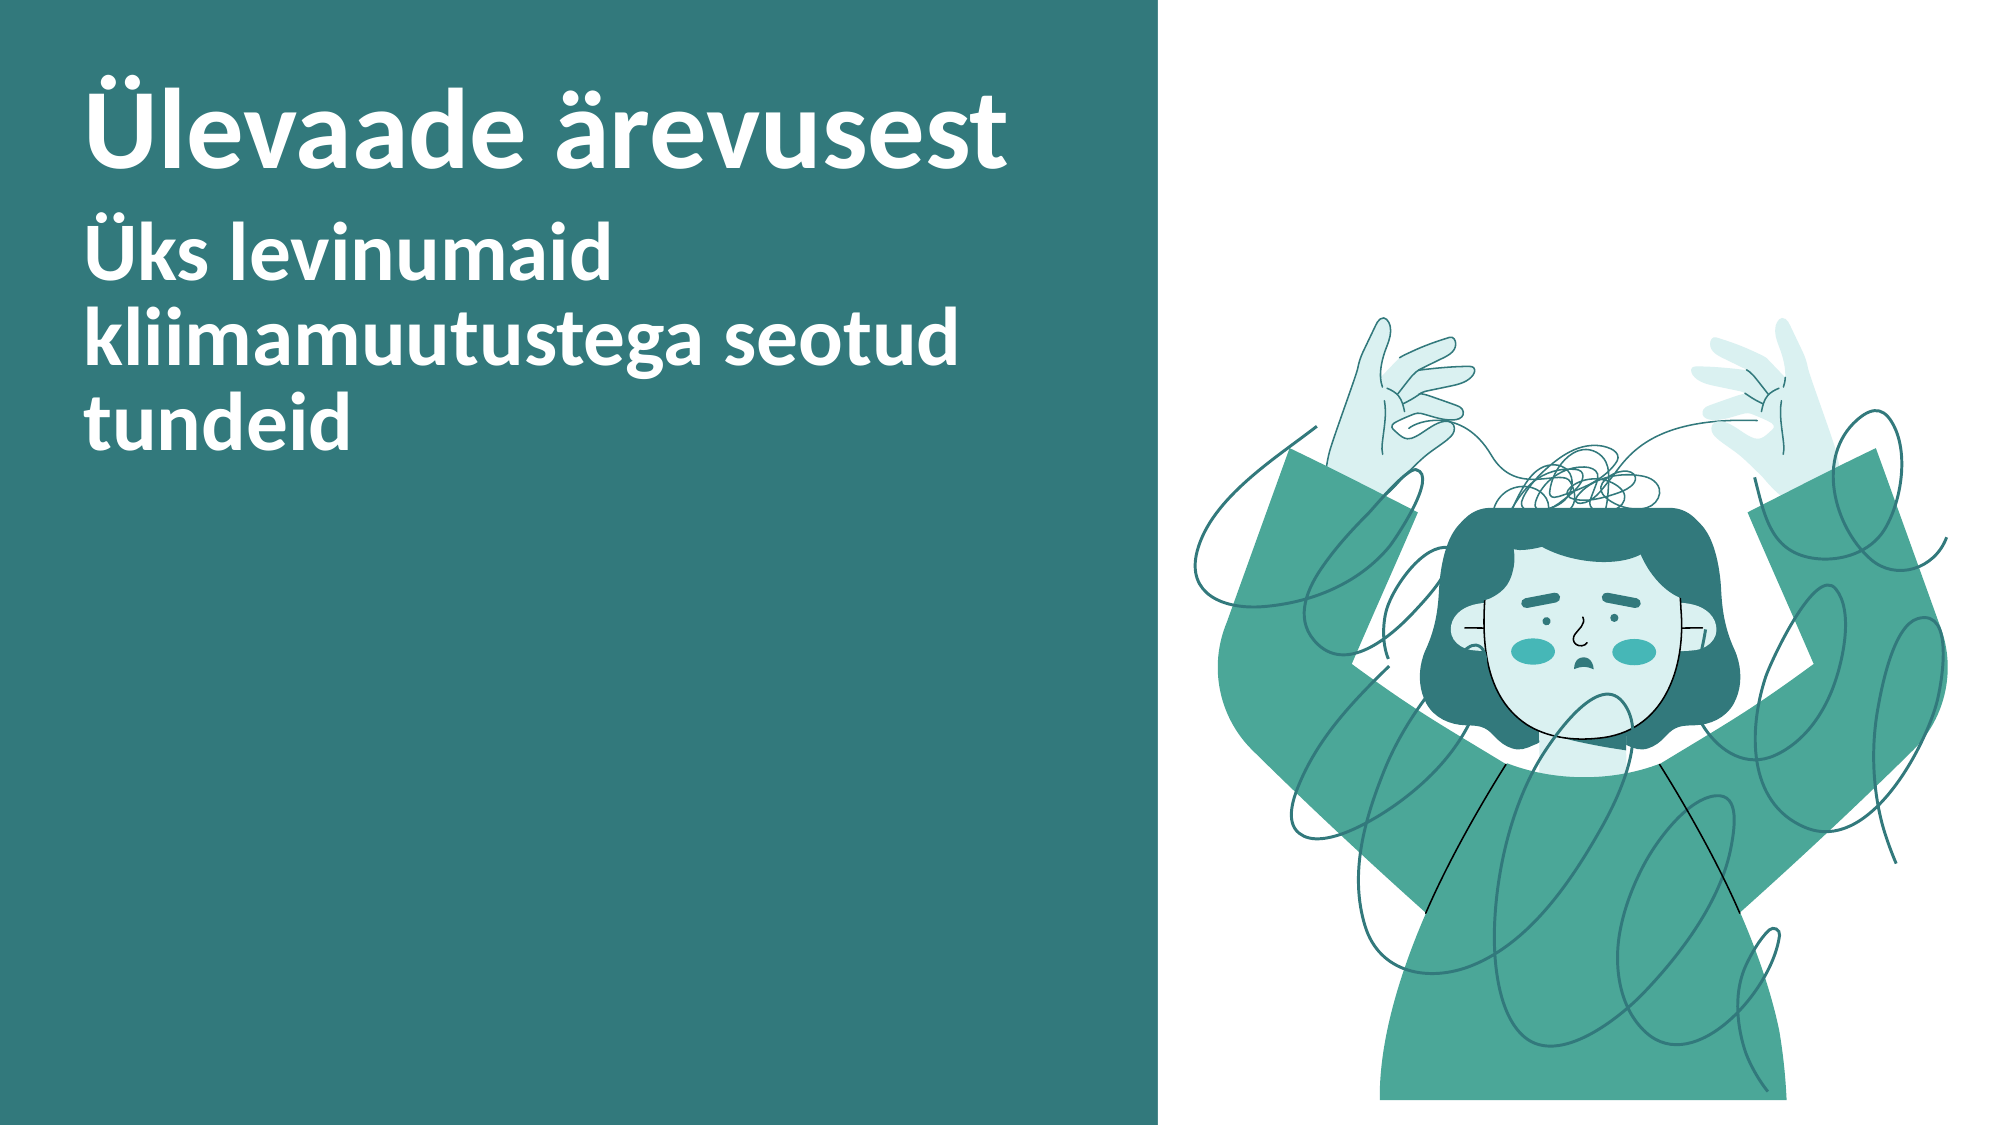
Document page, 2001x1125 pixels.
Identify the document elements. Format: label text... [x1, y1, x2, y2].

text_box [1194, 317, 1948, 1101]
picture [1175, 218, 1939, 857]
text_box [1157, 0, 2000, 1125]
text_box Ülevaade ärevusest Üks levinumaid kliimamuutustega seotud tundeid [68, 59, 1071, 1014]
text_box [0, 0, 1157, 1125]
